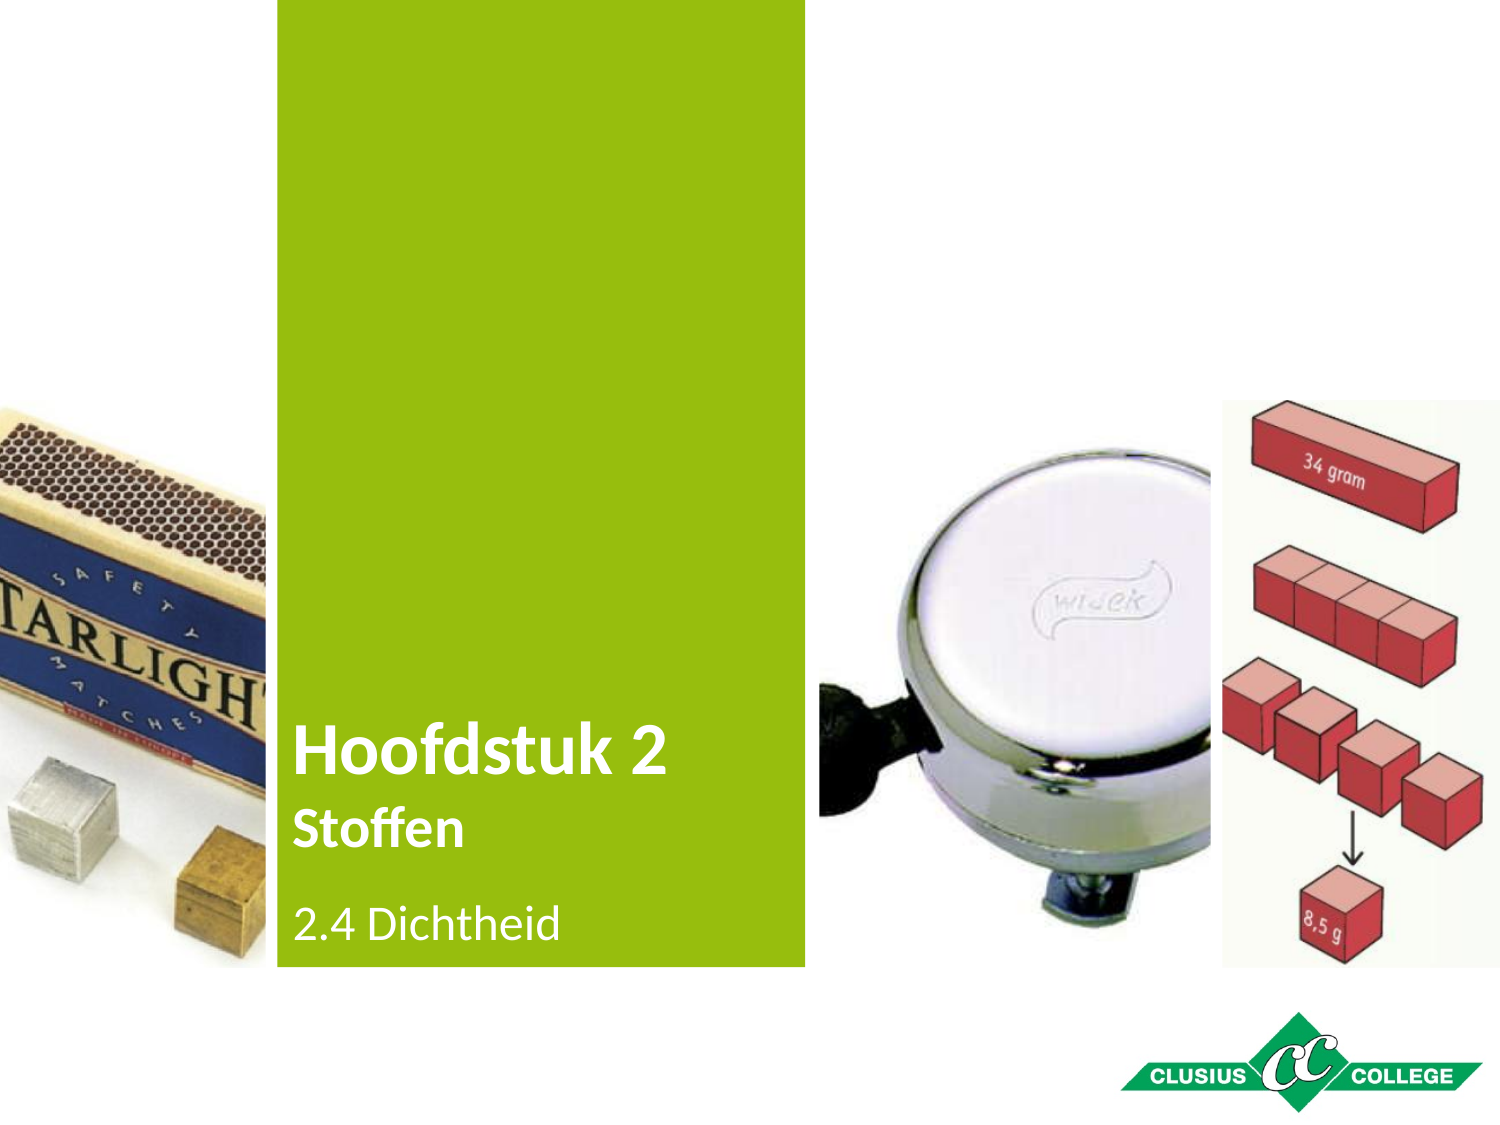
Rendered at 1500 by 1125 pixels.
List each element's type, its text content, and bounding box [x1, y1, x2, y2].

picture [0, 399, 266, 968]
picture [1222, 399, 1500, 968]
title Hoofdstuk 2 Stoffen [277, 683, 806, 875]
subtitle 2.4 Dichtheid [277, 882, 806, 965]
text_box [275, 0, 807, 969]
picture [818, 399, 1211, 968]
picture [1103, 999, 1500, 1125]
